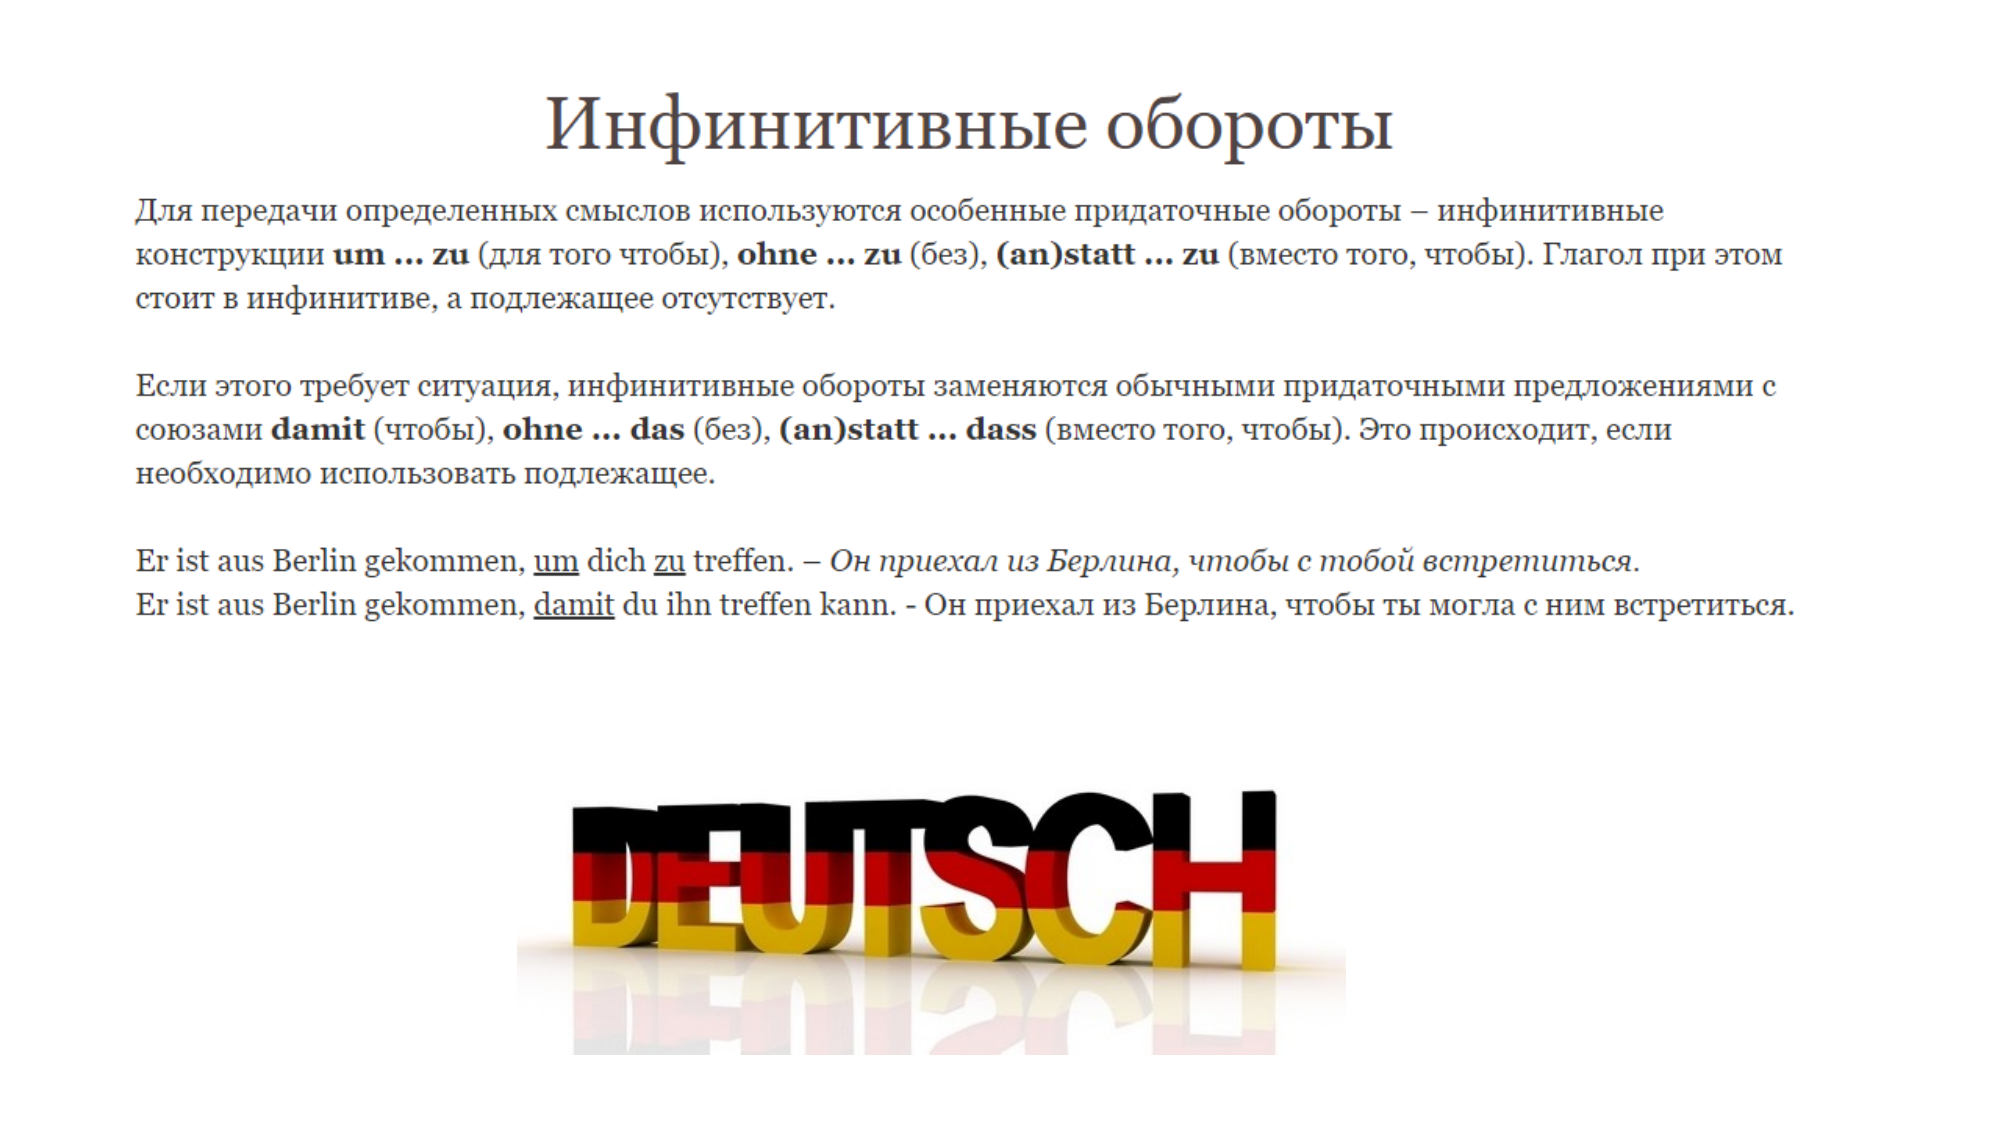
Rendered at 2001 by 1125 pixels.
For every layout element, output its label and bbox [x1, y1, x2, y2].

picture [517, 688, 1346, 1055]
picture [127, 88, 1814, 634]
